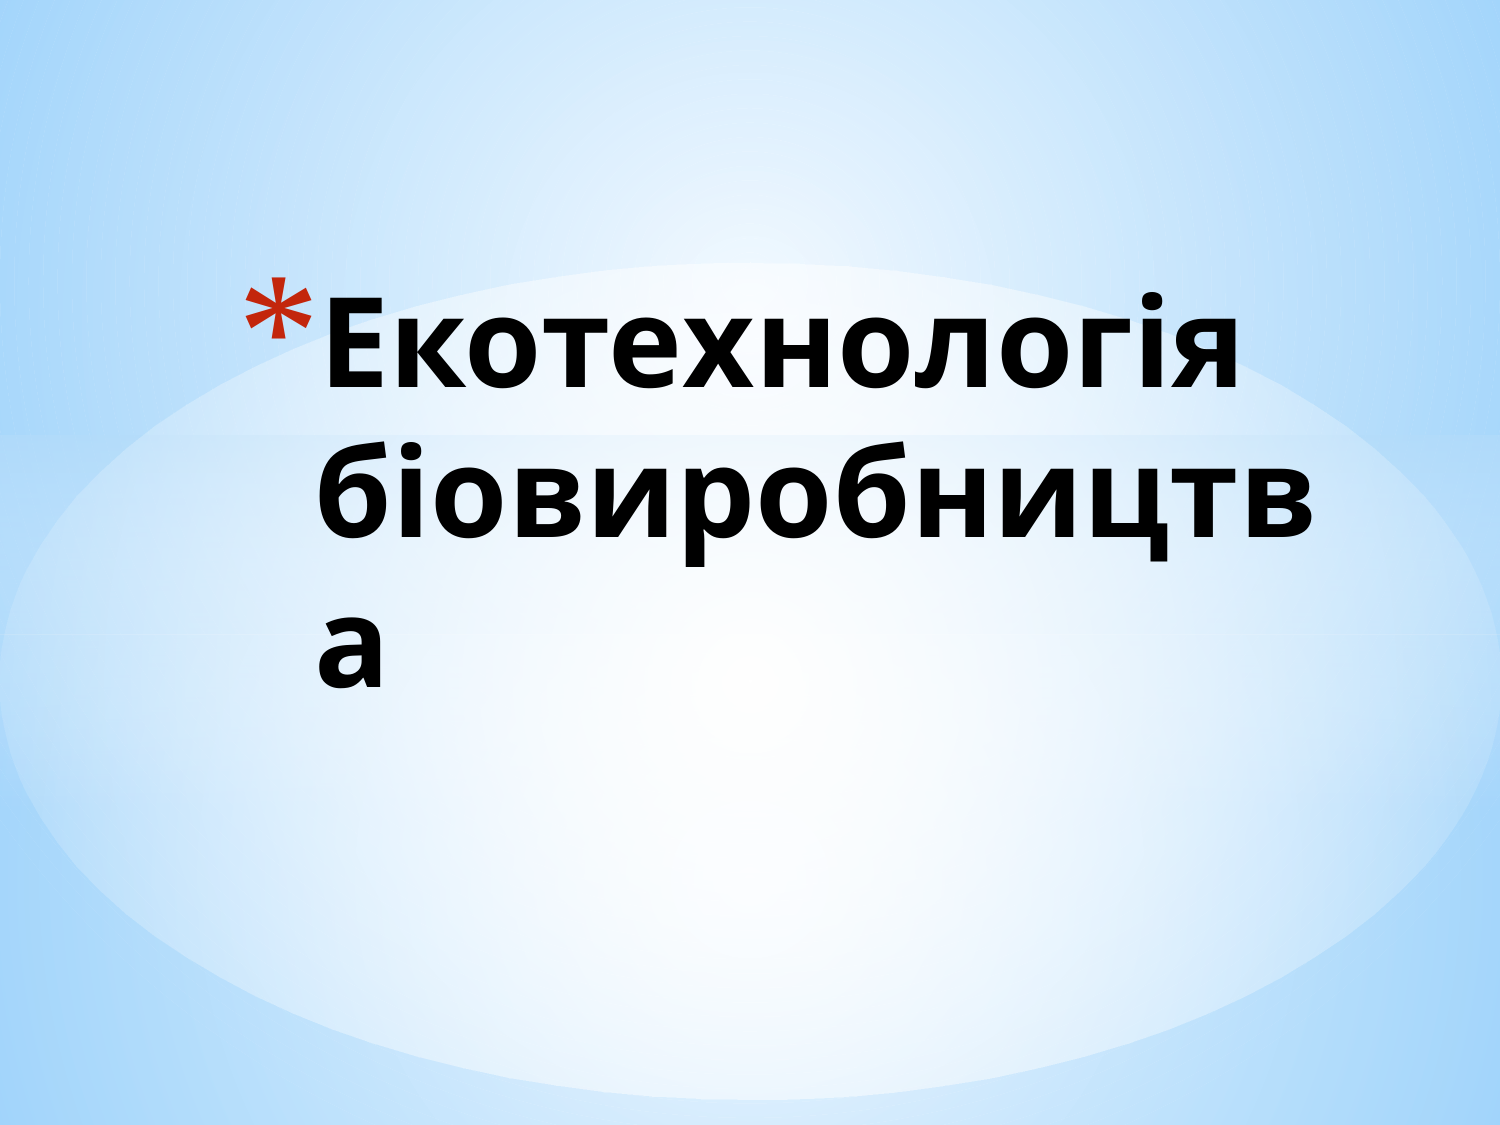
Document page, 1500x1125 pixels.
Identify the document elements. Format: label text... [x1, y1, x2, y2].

title Екотехнологія біовиробництва [194, 255, 1353, 622]
